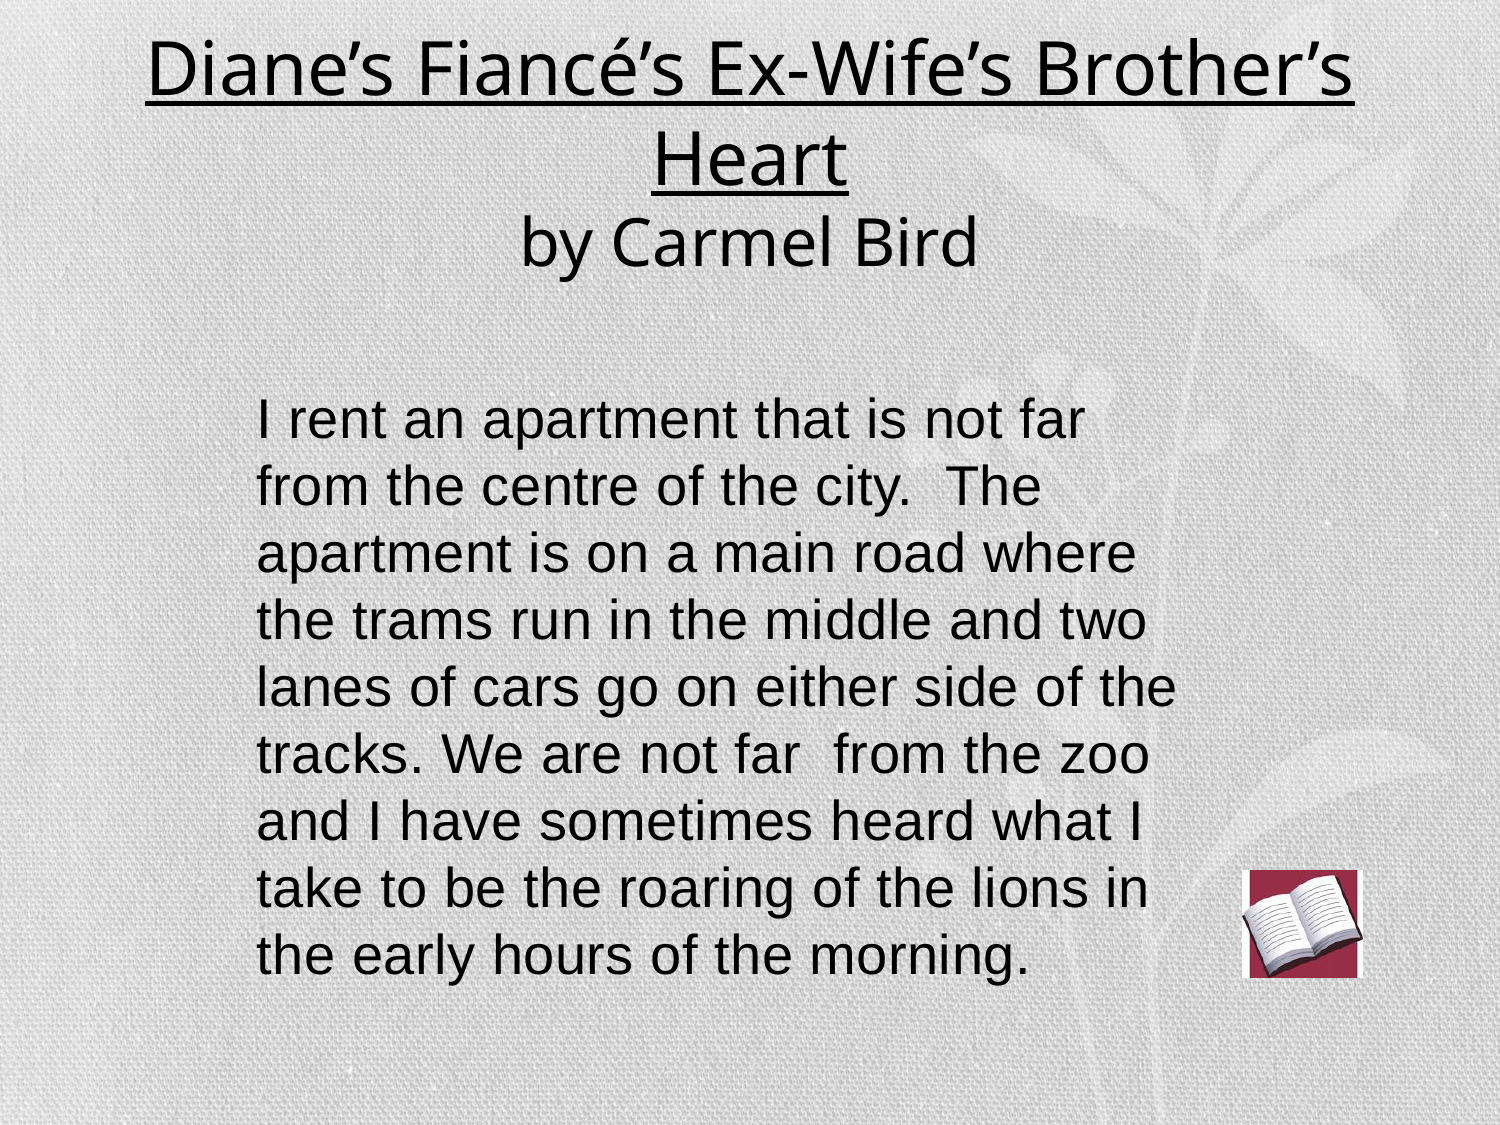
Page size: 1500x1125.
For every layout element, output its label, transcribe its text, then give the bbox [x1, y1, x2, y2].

list I rent an apartment that is not far from the centre of the city. The apartment is on a main road where the trams run in the middle and two lanes of cars go on either side of the tracks. We are not far from the zoo and I have sometimes heard what I take to be the roaring of the lions in the early hours of the morning. [212, 375, 1230, 1005]
picture [1242, 870, 1363, 978]
title Diane’s Fiancé’s Ex-Wife’s Brother’s Heart by Carmel Bird [75, 24, 1425, 288]
